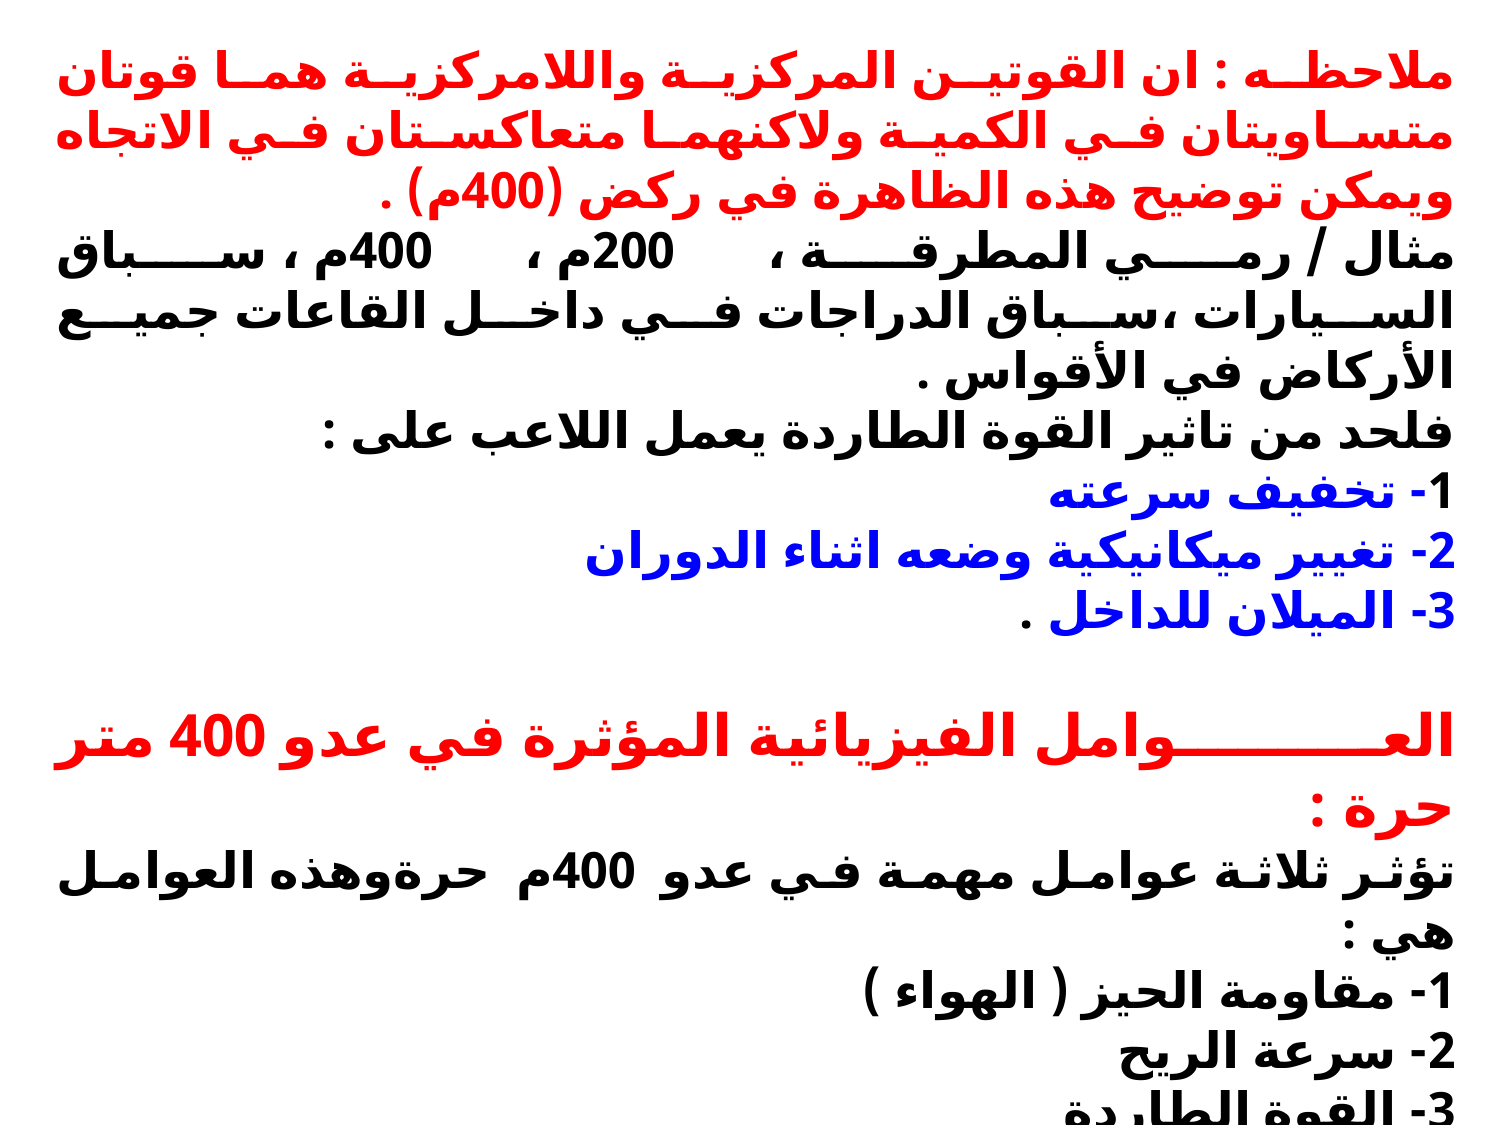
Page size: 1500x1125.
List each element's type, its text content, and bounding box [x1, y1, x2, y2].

text_box ملاحظه : ان القوتين المركزية واللامركزية هما قوتان متساويتان في الكمية ولاكنهما متعاكستان في الاتجاه ويمكن توضيح هذه الظاهرة في ركض (400م) . مثال / رمي المطرقة ، 200م ، 400م ، سباق السيارات ،سباق الدراجات في داخل القاعات جميع الأركاض في الأقواس . فلحد من تاثير القوة الطاردة يعمل اللاعب على : 1- تخفيف سرعته 2- تغيير ميكانيكية وضعه اثناء الدوران 3- الميلان للداخل . العــــــــــوامل الفيزيائية المؤثرة في عدو 400 متر حرة : تؤثر ثلاثة عوامل مهمة في عدو 400م حرةوهذه العوامل هي : 1- مقاومة الحيز ( الهواء ) 2- سرعة الريح 3- القوة الطاردة الحركات الرياضية تتاثر في المحيط الذي يطبق فيه ففي السباحة تعني مقاومة الحيز مقاومة الماء اما في العدو والركض والجري فان الحيز يتكون من الهواء ولذالك فان [41, 30, 1471, 1125]
